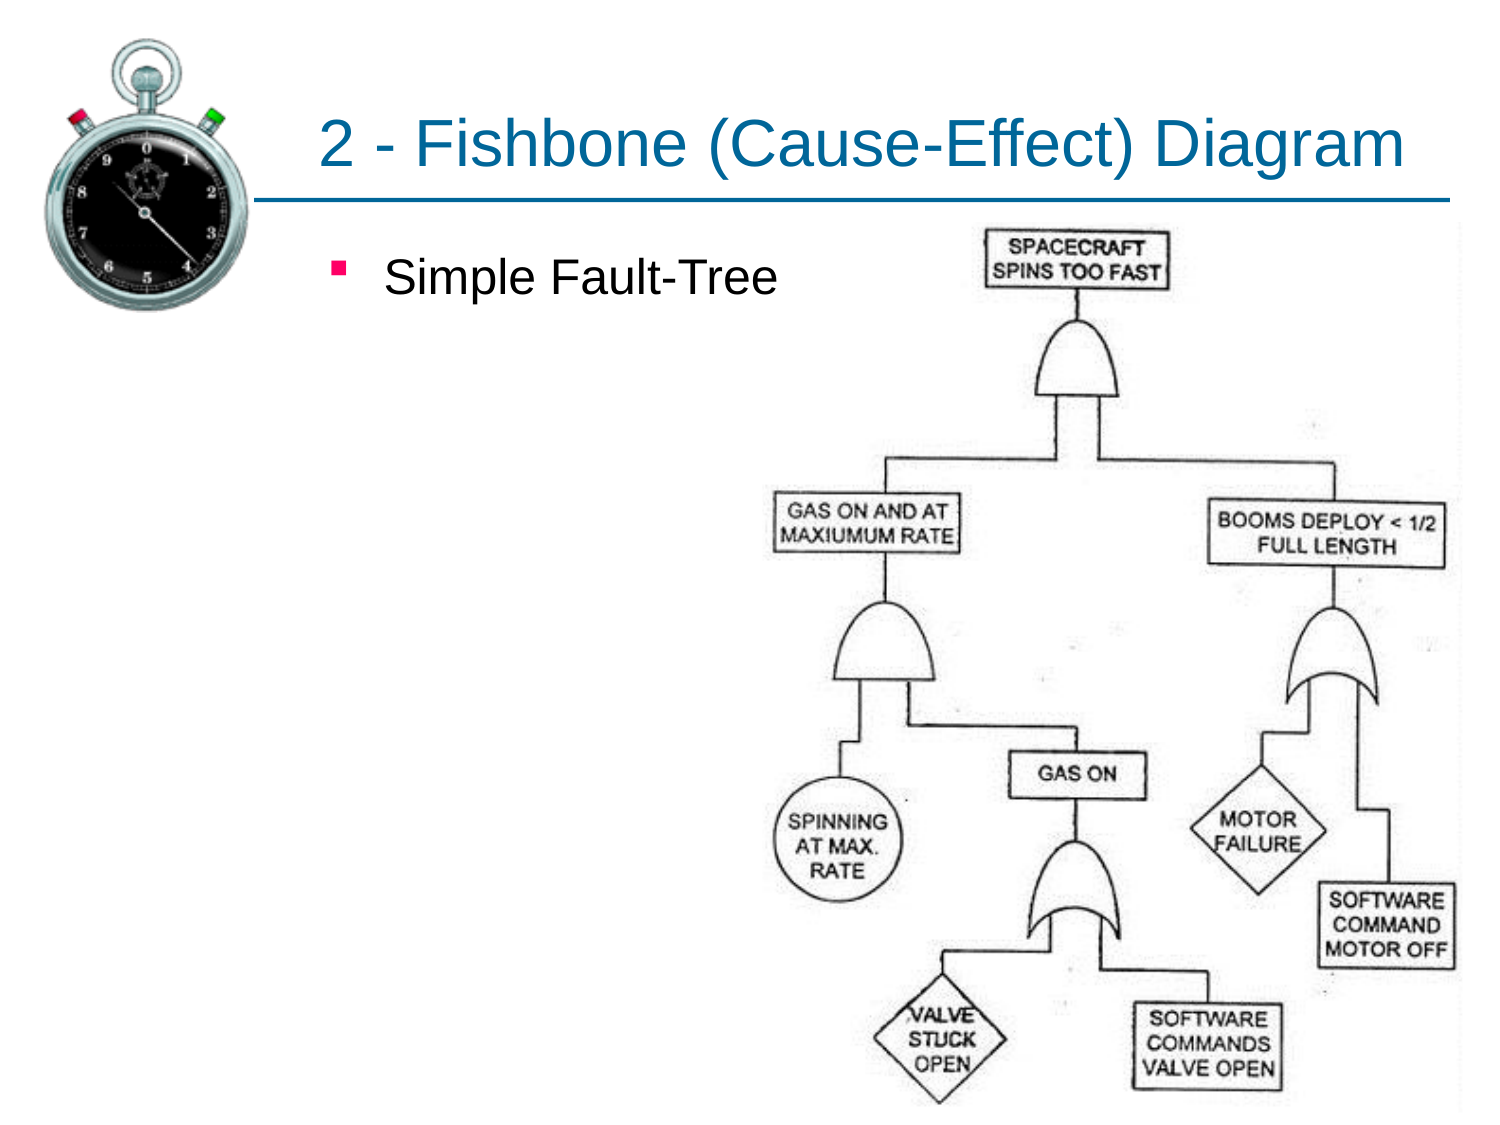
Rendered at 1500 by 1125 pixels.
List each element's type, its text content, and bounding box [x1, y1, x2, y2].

picture [762, 221, 1463, 1113]
picture [37, 37, 254, 313]
text_box Simple Fault-Tree [312, 237, 757, 1088]
title 2 - Fishbone (Cause-Effect) Diagram [275, 37, 1450, 188]
